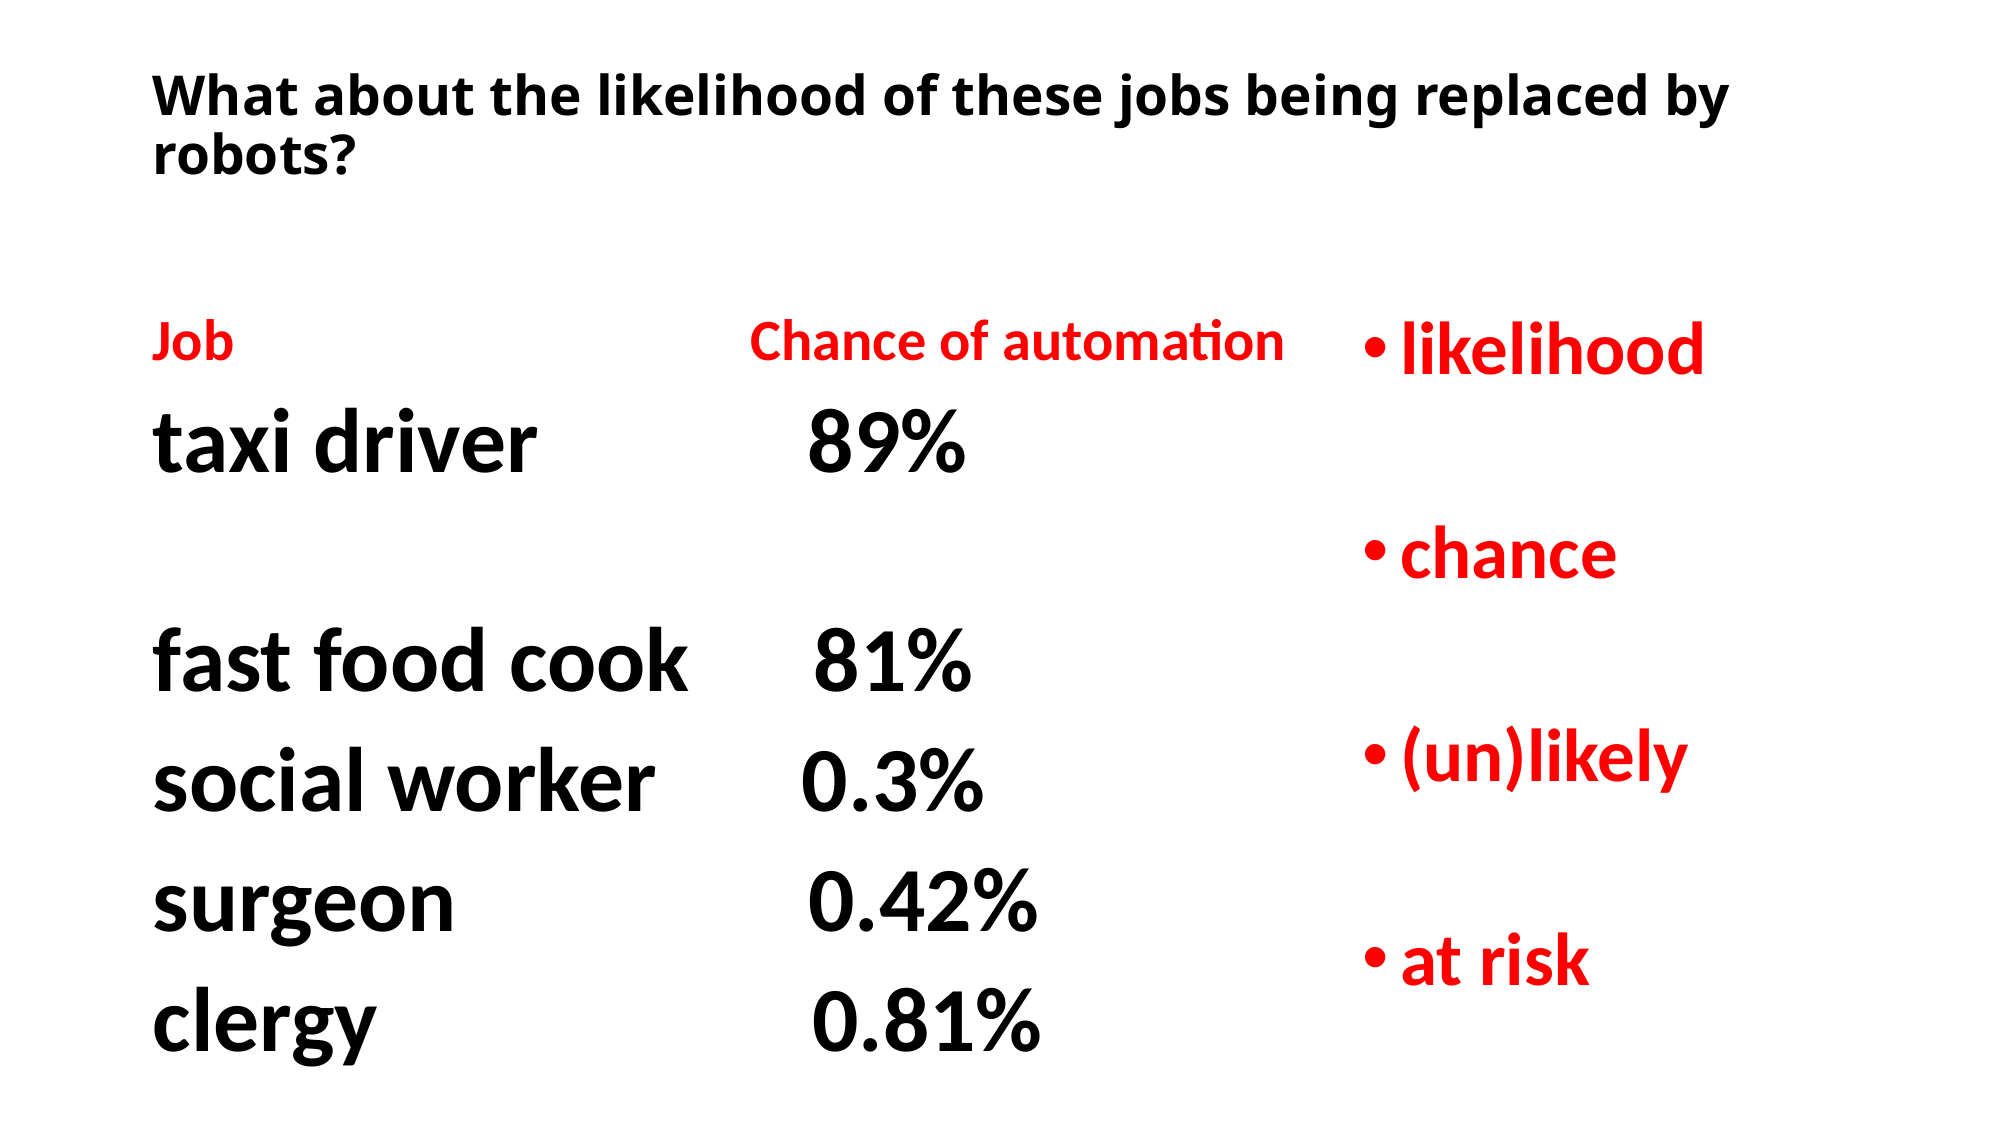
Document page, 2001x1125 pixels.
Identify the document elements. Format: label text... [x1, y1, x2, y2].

list likelihood chance (un)likely at risk [1347, 302, 1863, 1016]
list Job Chance of automation taxi driver 89% fast food cook 81% social worker 0.3% surgeon 0.42% clergy 0.81% [137, 302, 1313, 1105]
title What about the likelihood of these jobs being replaced by robots? [137, 59, 1863, 196]
